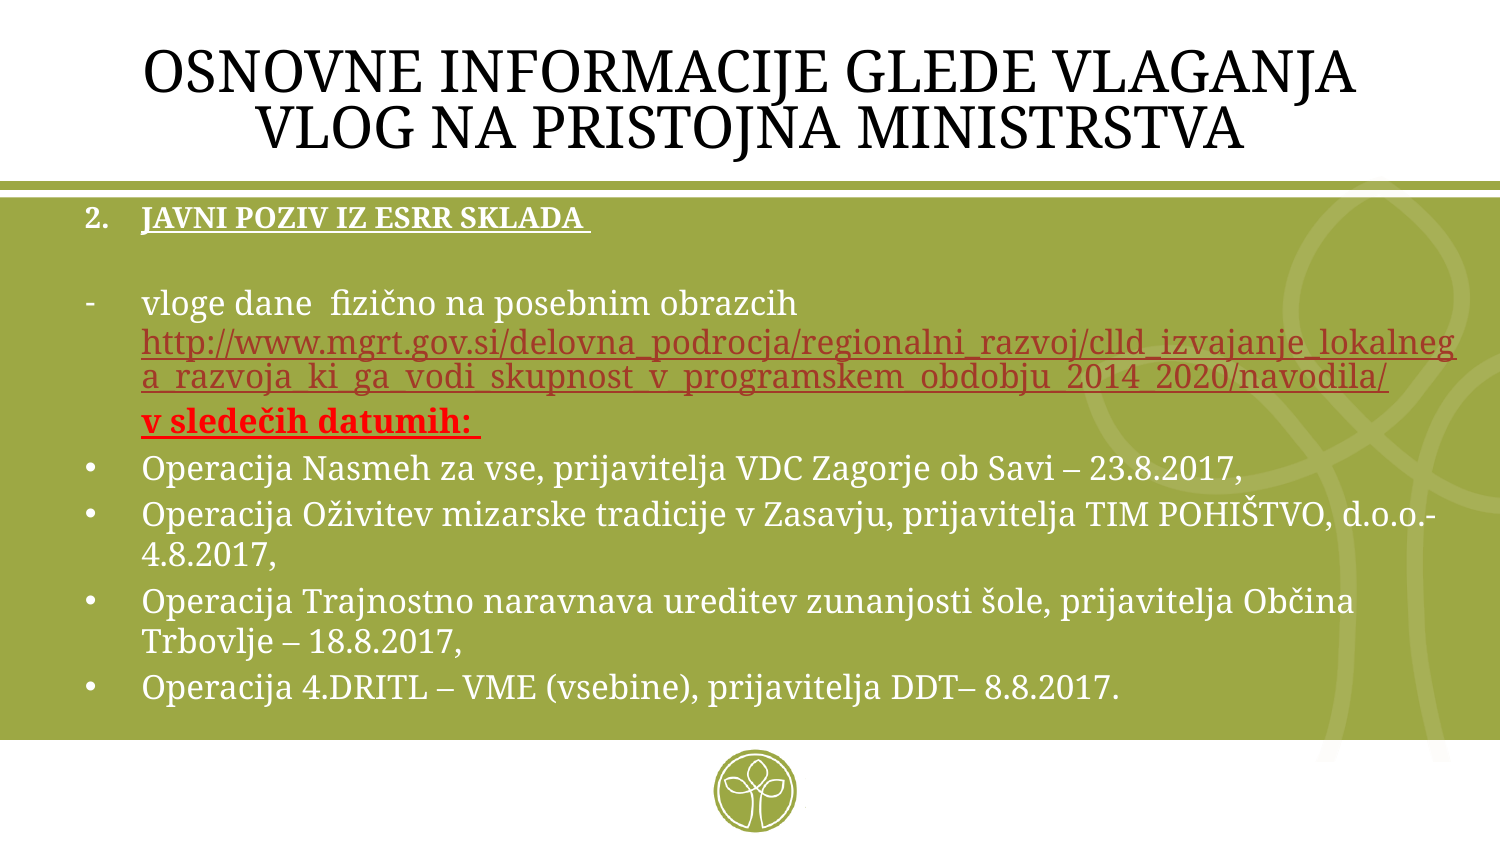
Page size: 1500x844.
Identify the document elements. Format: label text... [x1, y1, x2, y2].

list JAVNI POZIV IZ ESRR SKLADA vloge dane fizično na posebnim obrazcih http://www.mgrt.gov.si/delovna_podrocja/regionalni_razvoj/clld_izvajanje_lokalnega_razvoja_ki_ga_vodi_skupnost_v_programskem_obdobju_2014_2020/navodila/v sledečih datumih: Operacija Nasmeh za vse, prijavitelja VDC Zagorje ob Savi – 23.8.2017, Operacija Oživitev mizarske tradicije v Zasavju, prijavitelja TIM POHIŠTVO, d.o.o.-4.8.2017, Operacija Trajnostno naravnava ureditev zunanjosti šole, prijavitelja Občina Trbovlje – 18.8.2017, Operacija 4.DRITL – VME (vsebine), prijavitelja DDT– 8.8.2017. [69, 191, 1480, 702]
title OSNOVNE INFORMACIJE GLEDE VLAGANJA VLOG NA PRISTOJNA MINISTRSTVA [75, 33, 1425, 175]
picture [692, 740, 806, 844]
